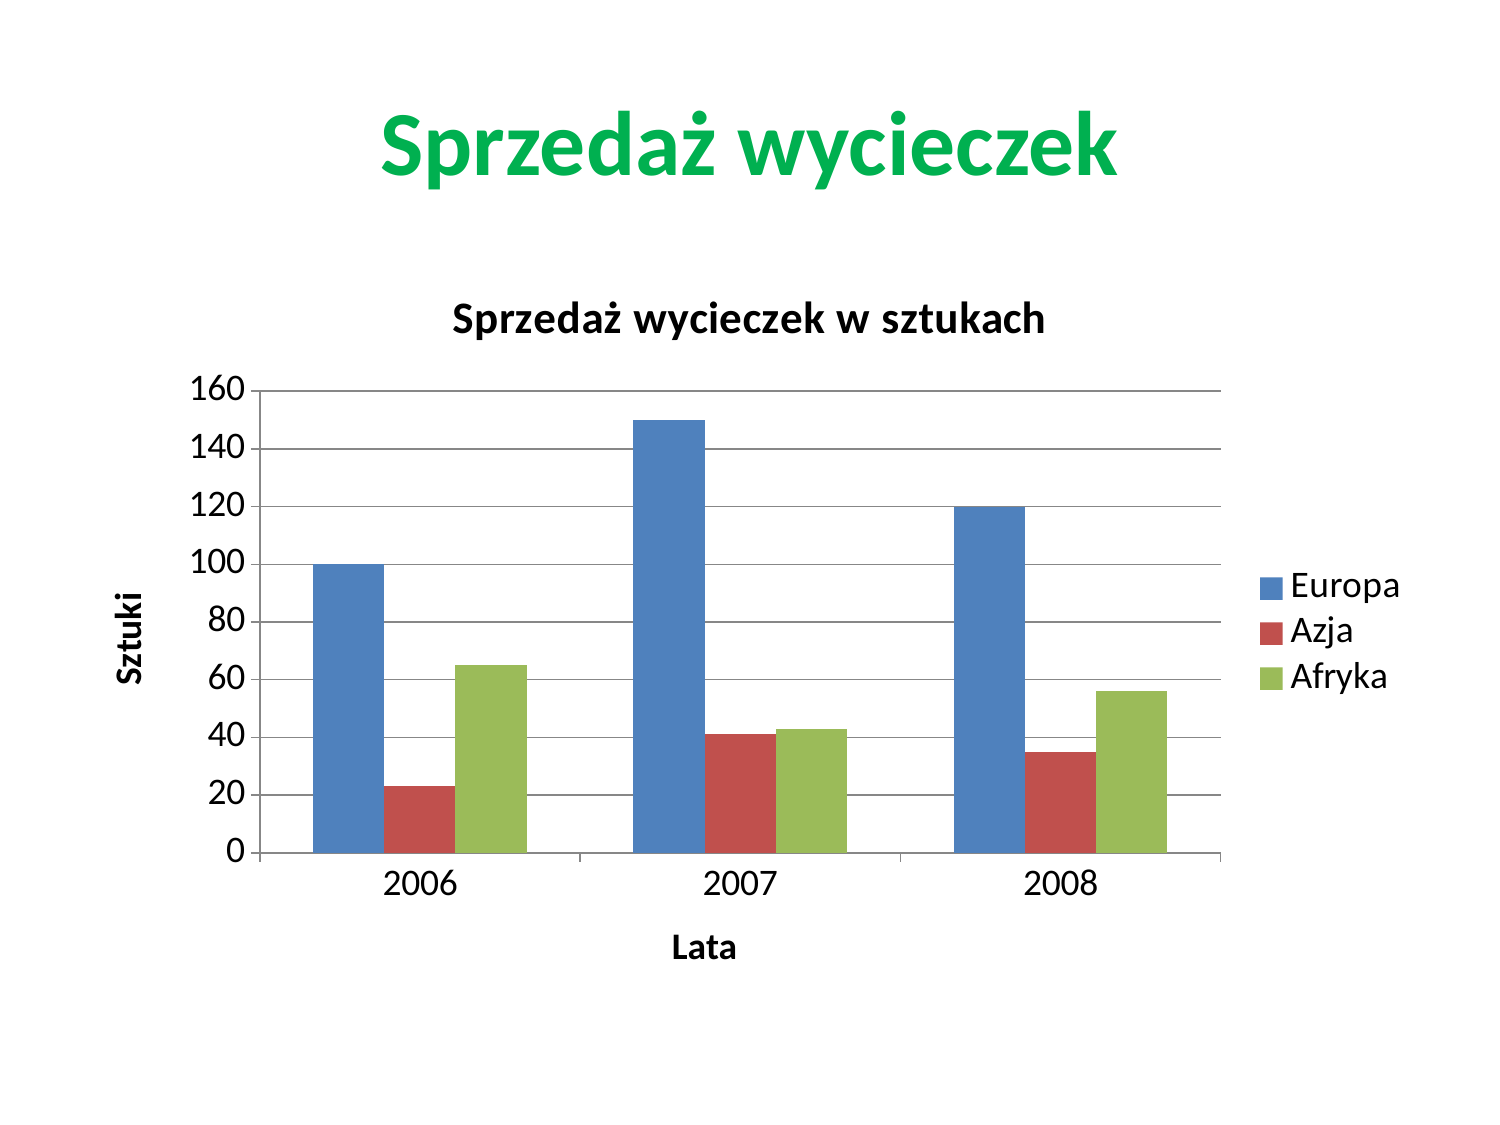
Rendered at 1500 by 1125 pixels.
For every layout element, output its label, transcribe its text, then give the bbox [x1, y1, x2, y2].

chart [74, 262, 1426, 1006]
title Sprzedaż wycieczek [75, 45, 1425, 233]
